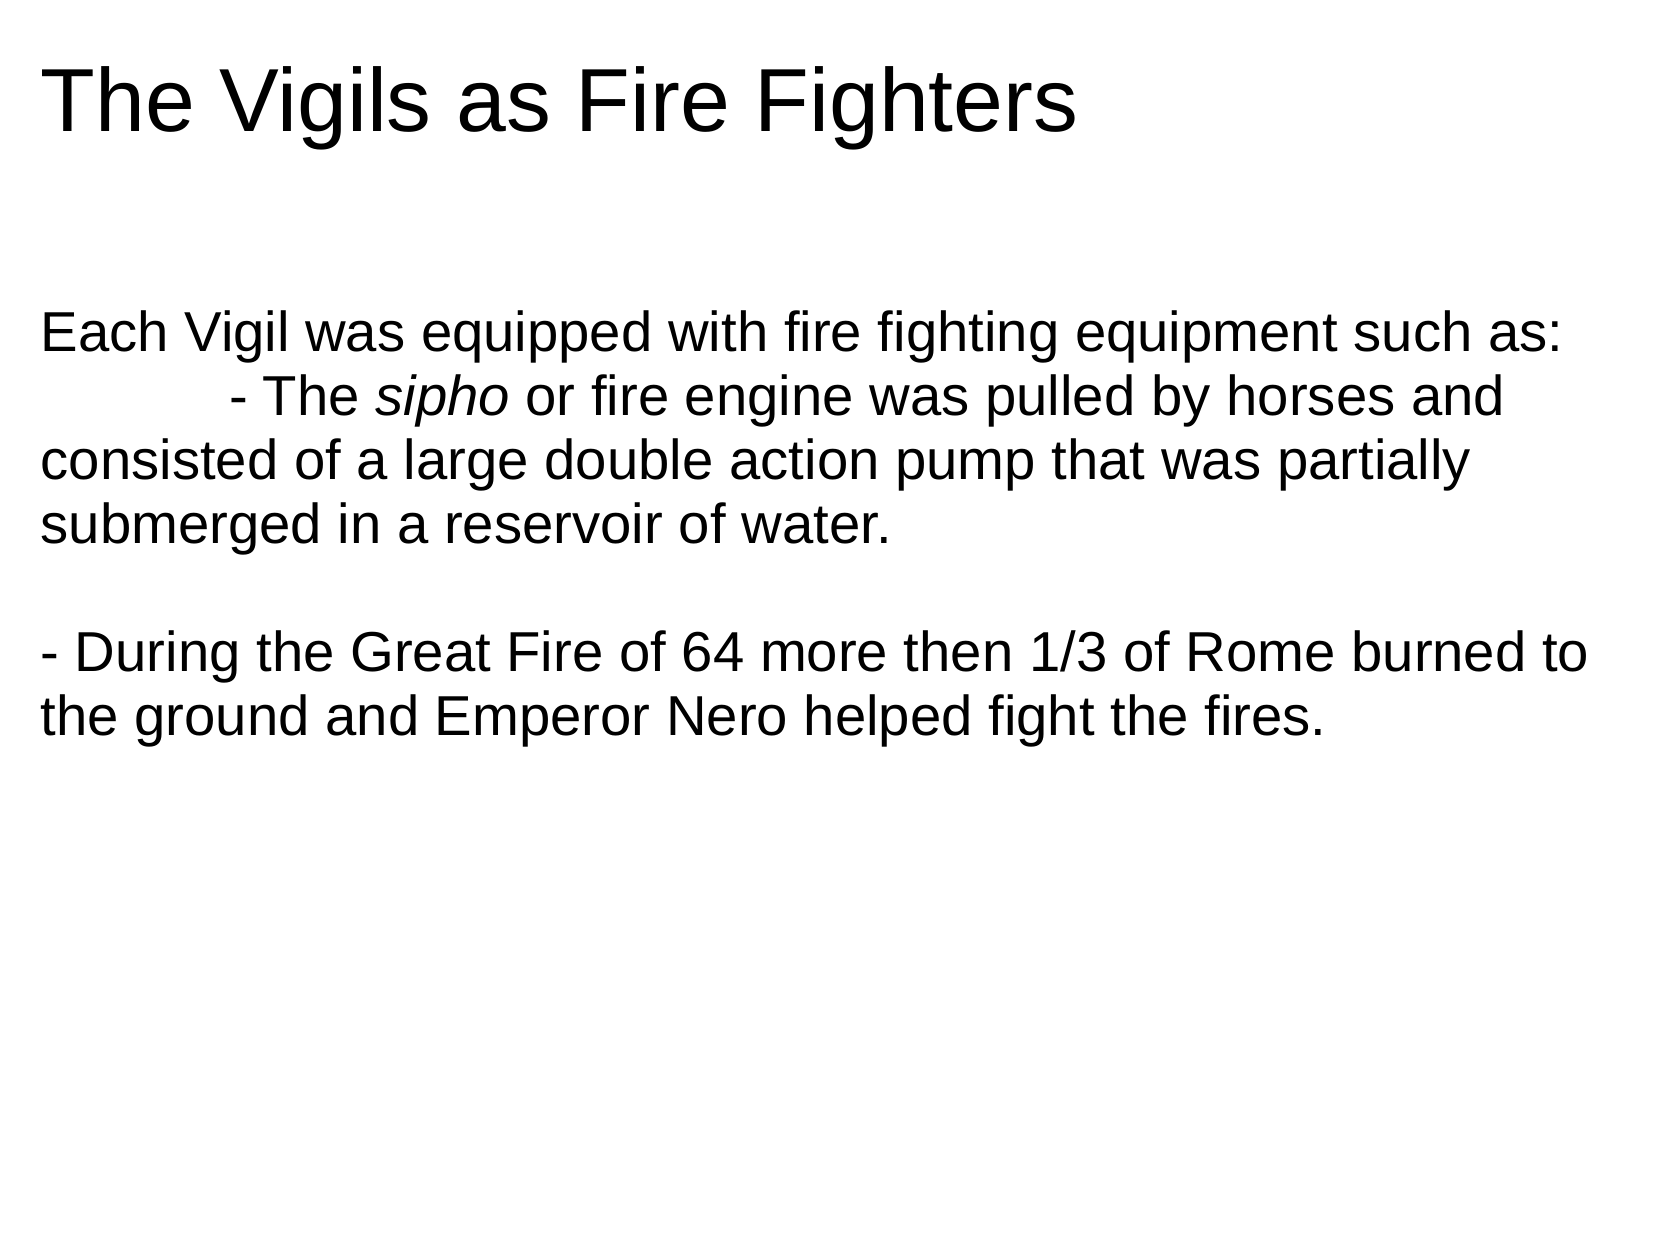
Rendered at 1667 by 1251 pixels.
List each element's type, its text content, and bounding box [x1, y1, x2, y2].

list Each Vigil was equipped with fire fighting equipment such as: - The sipho or fire engine was pulled by horses and consisted of a large double action pump that was partially submerged in a reservoir of water. - During the Great Fire of 64 more then 1/3 of Rome burned to the ground and Emperor Nero helped fight the fires. [40, 299, 1627, 1201]
title The Vigils as Fire Fighters [40, 49, 1627, 201]
